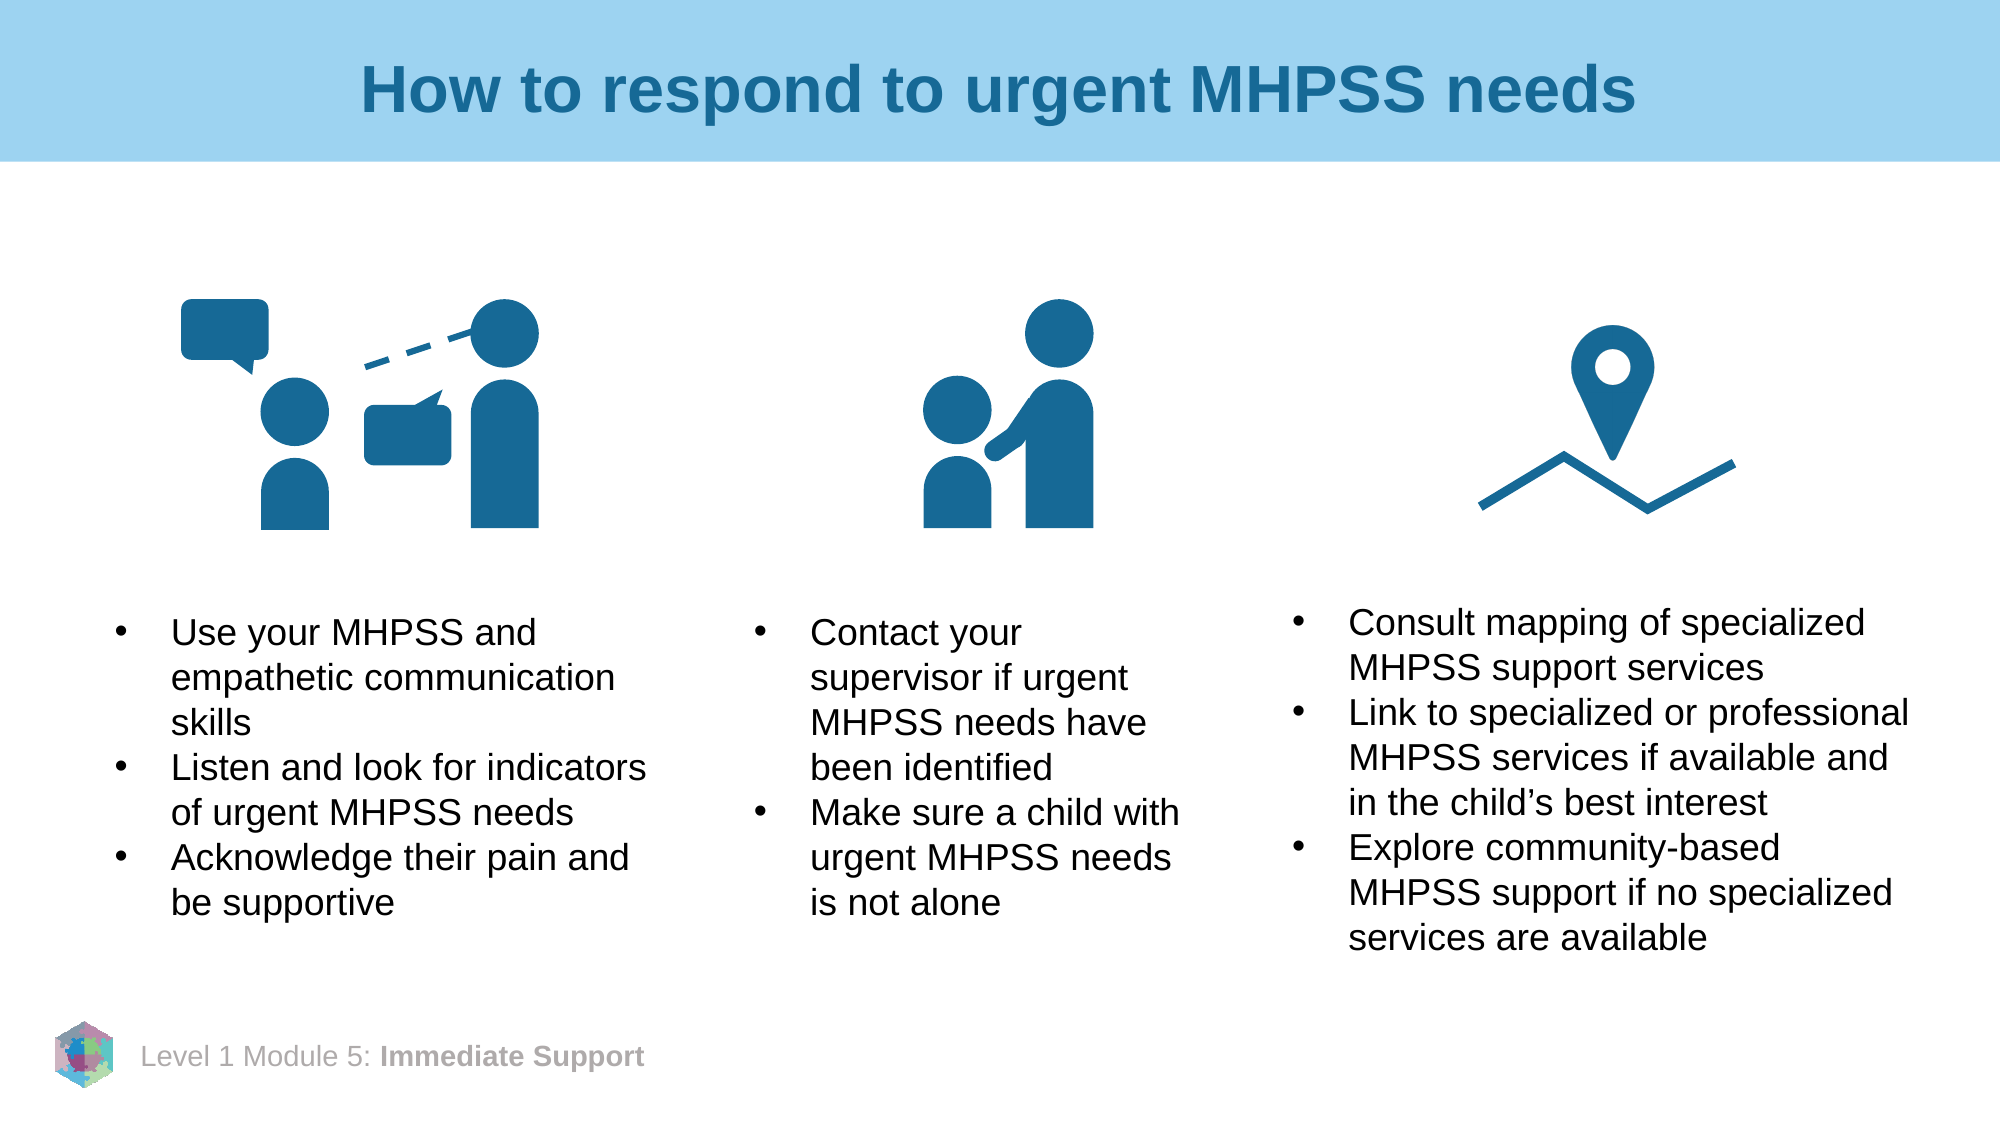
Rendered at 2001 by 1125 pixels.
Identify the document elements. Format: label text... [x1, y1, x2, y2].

text_box [362, 387, 453, 467]
text_box [1708, 462, 1735, 479]
text_box [1612, 488, 1690, 511]
text_box [1479, 483, 1590, 508]
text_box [349, 331, 472, 373]
picture [55, 1021, 113, 1088]
picture [1517, 297, 1708, 488]
text_box Use your MHPSS and empathetic communication skills Listen and look for indicators of urgent MHPSS needs Acknowledge their pain and be supportive [99, 600, 678, 931]
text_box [470, 299, 539, 529]
text_box Consult mapping of specialized MHPSS support services Link to specialized or professional MHPSS services if available and in the child’s best interest Explore community-based MHPSS support if no specialized services are available [1277, 590, 1930, 966]
text_box Contact your supervisor if urgent MHPSS needs have been identified Make sure a child with urgent MHPSS needs is not alone [739, 600, 1216, 931]
title How to respond to urgent MHPSS needs [137, 19, 1863, 163]
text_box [260, 377, 329, 530]
text_box [179, 298, 270, 377]
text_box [923, 299, 1094, 529]
